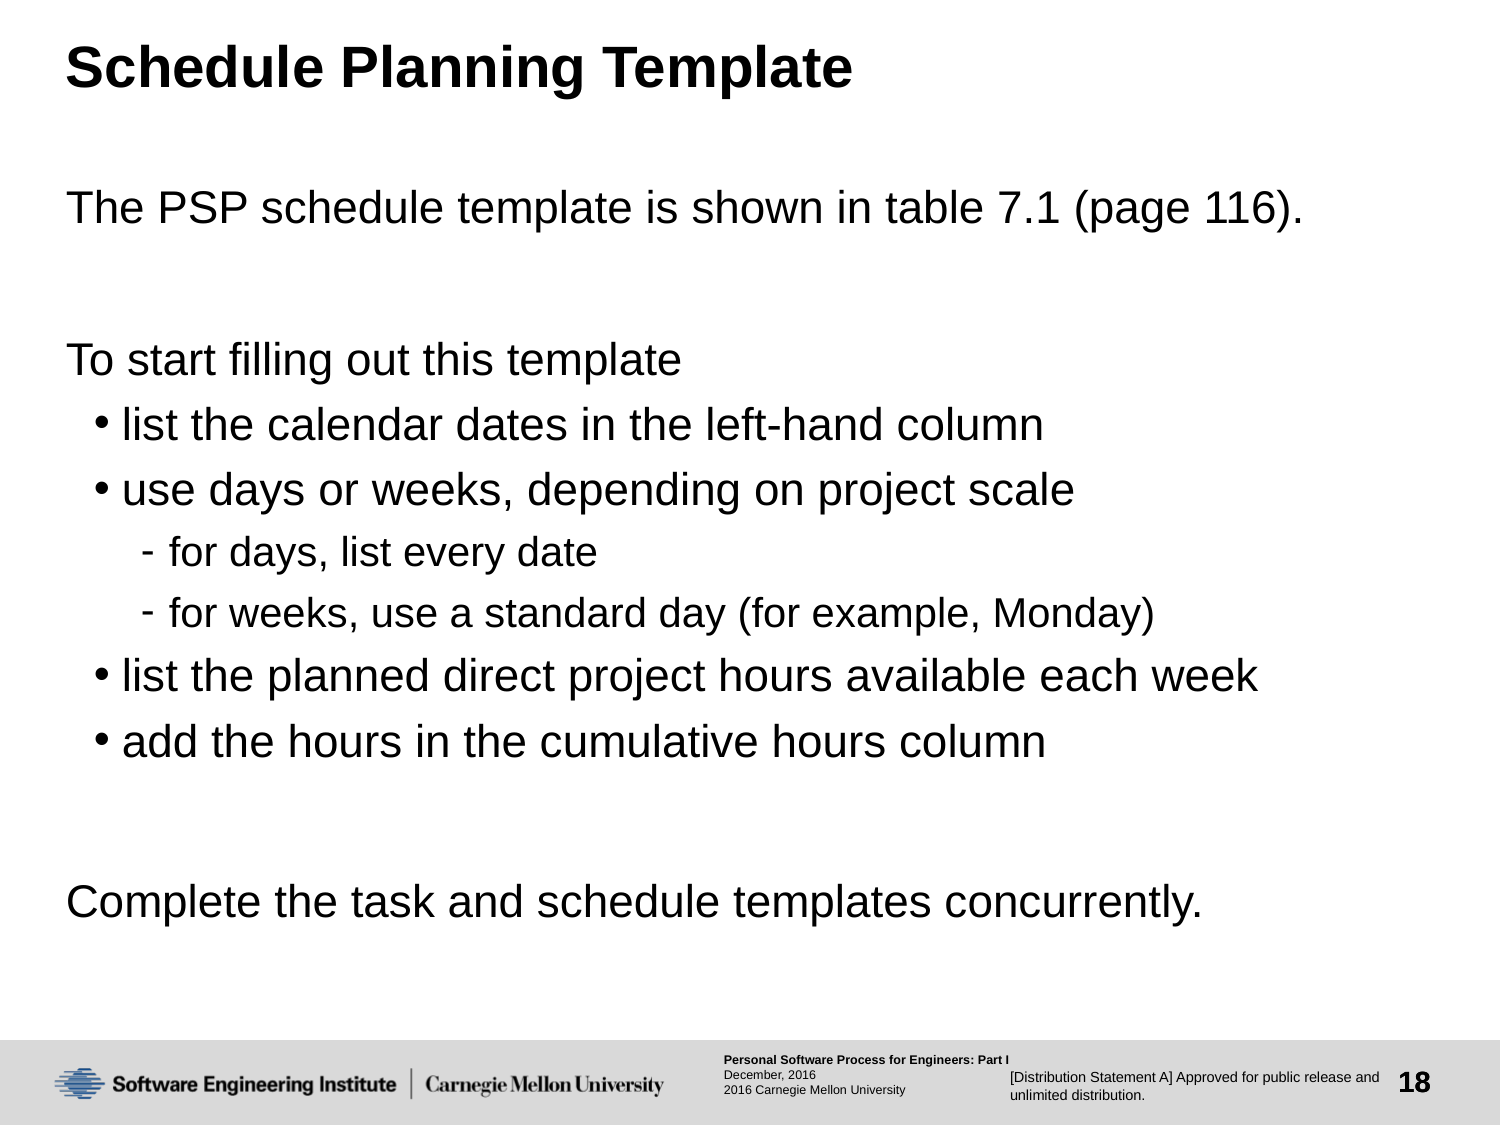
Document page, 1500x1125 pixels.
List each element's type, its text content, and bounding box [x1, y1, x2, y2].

list The PSP schedule template is shown in table 7.1 (page 116). To start filling out this template list the calendar dates in the left-hand column use days or weeks, depending on project scale for days, list every date for weeks, use a standard day (for example, Monday) list the planned direct project hours available each week add the hours in the cumulative hours column Complete the task and schedule templates concurrently. [65, 177, 1431, 1000]
picture [46, 1061, 673, 1104]
title Schedule Planning Template [65, 37, 1313, 148]
